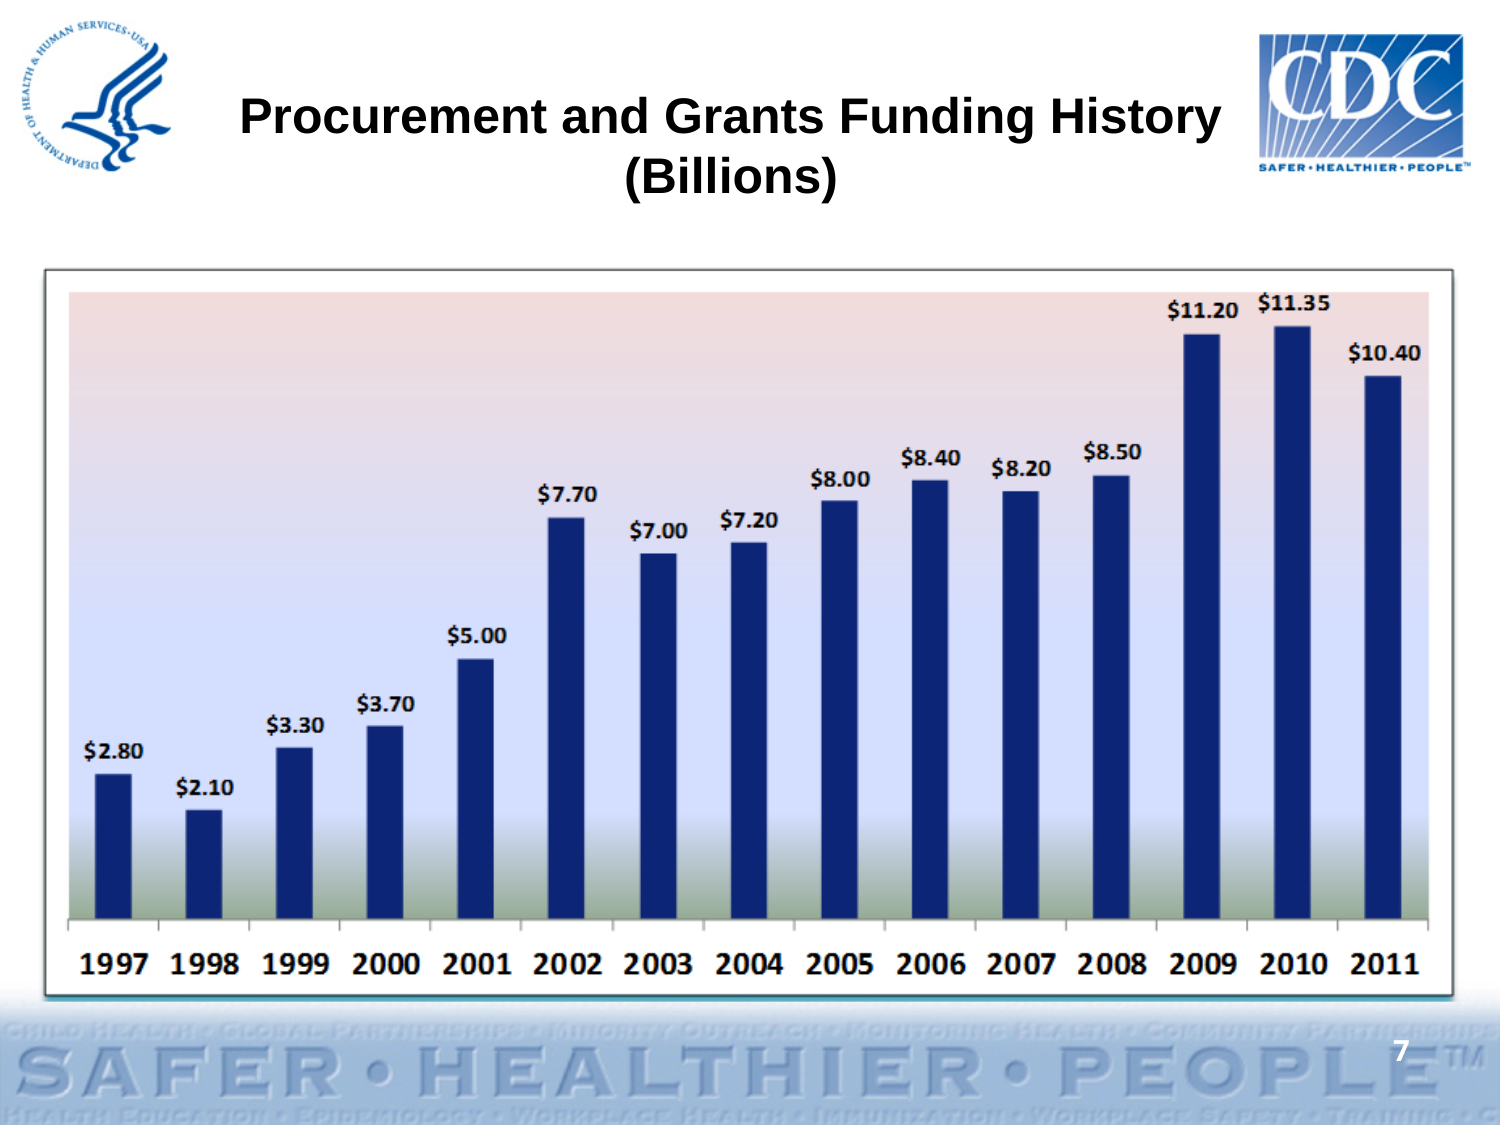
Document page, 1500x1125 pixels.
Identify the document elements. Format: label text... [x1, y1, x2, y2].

slide_number 7 [1074, 1024, 1426, 1103]
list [37, 262, 1463, 1006]
picture [0, 0, 1500, 1125]
title Procurement and Grants Funding History (Billions) [187, 62, 1276, 226]
